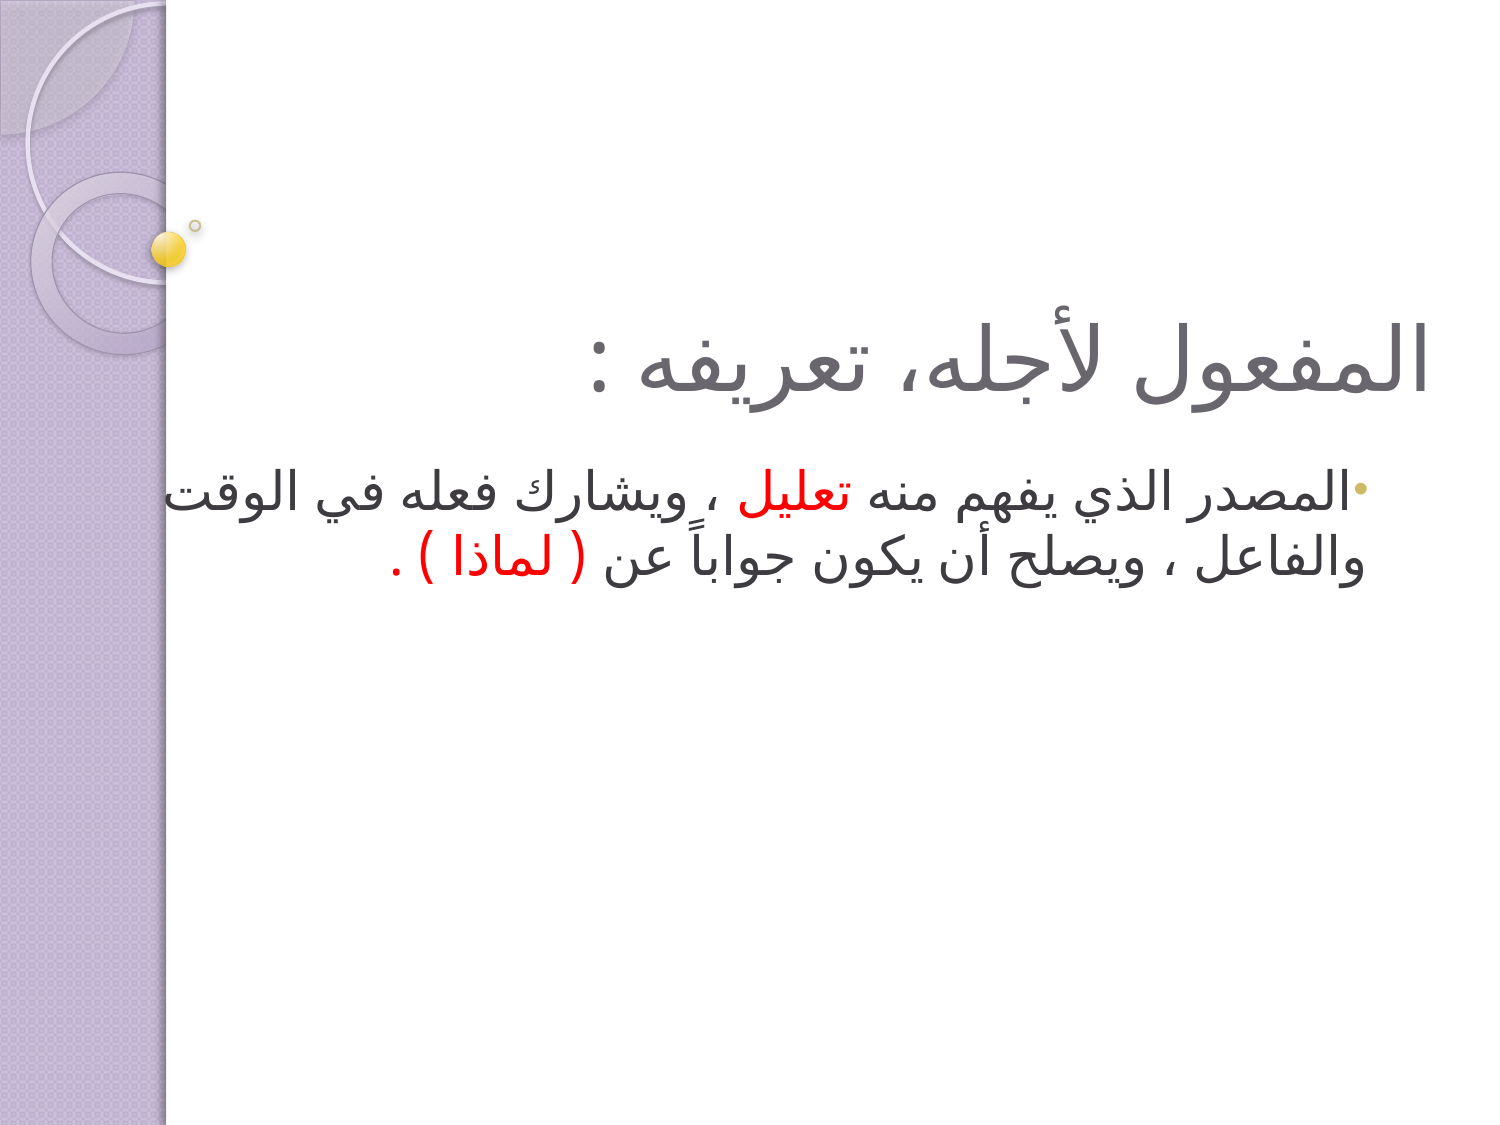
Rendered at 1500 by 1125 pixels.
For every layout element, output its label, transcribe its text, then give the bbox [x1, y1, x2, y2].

title المفعول لأجله، تعريفه : [386, 199, 1450, 417]
subtitle المصدر الذي يفهم منه تعليل ، ويشارك فعله في الوقت والفاعل ، ويصلح أن يكون جواباً عن ( لماذا ) . [100, 456, 1388, 858]
